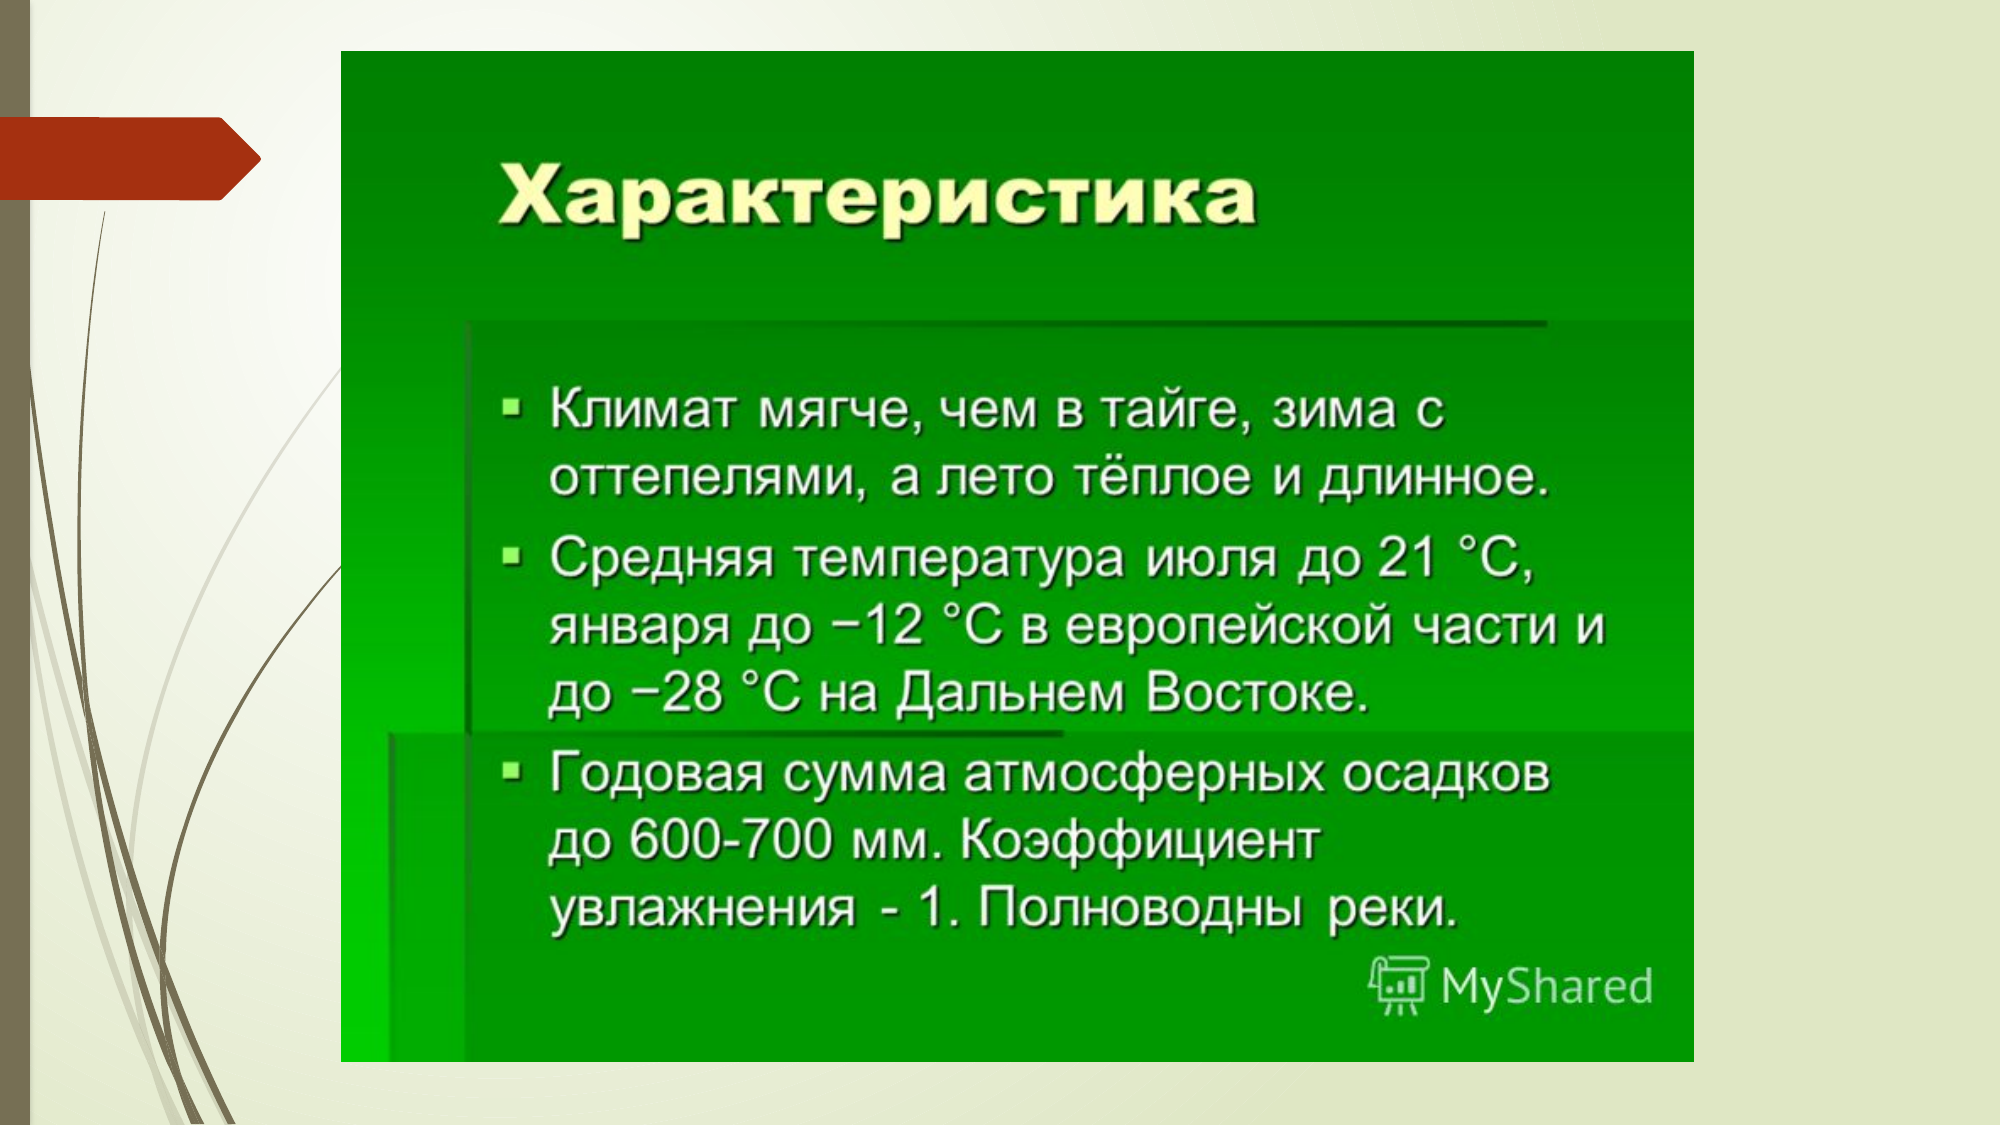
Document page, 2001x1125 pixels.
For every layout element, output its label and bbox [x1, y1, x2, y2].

list [341, 50, 1694, 1062]
